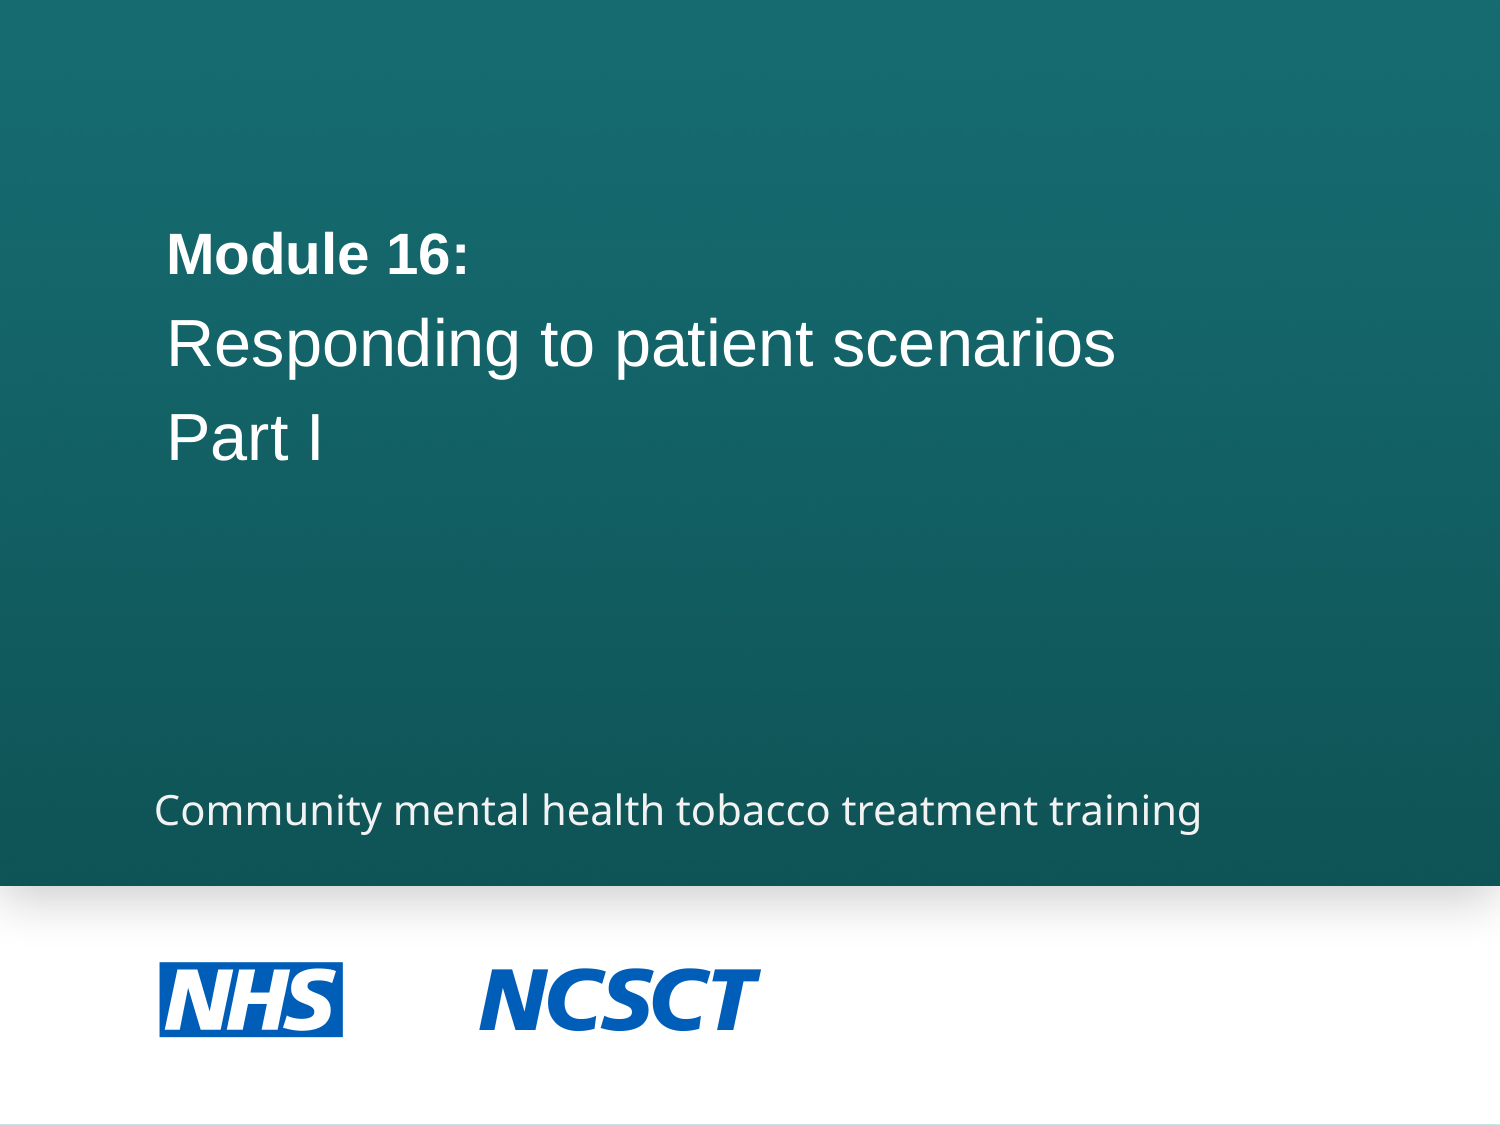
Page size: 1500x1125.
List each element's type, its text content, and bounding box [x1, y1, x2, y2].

subtitle Module 16: Responding to patient scenarios Part I [151, 184, 1334, 563]
list Community mental health tobacco treatment training [138, 688, 1408, 893]
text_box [151, 953, 774, 1046]
picture [0, 0, 1500, 886]
